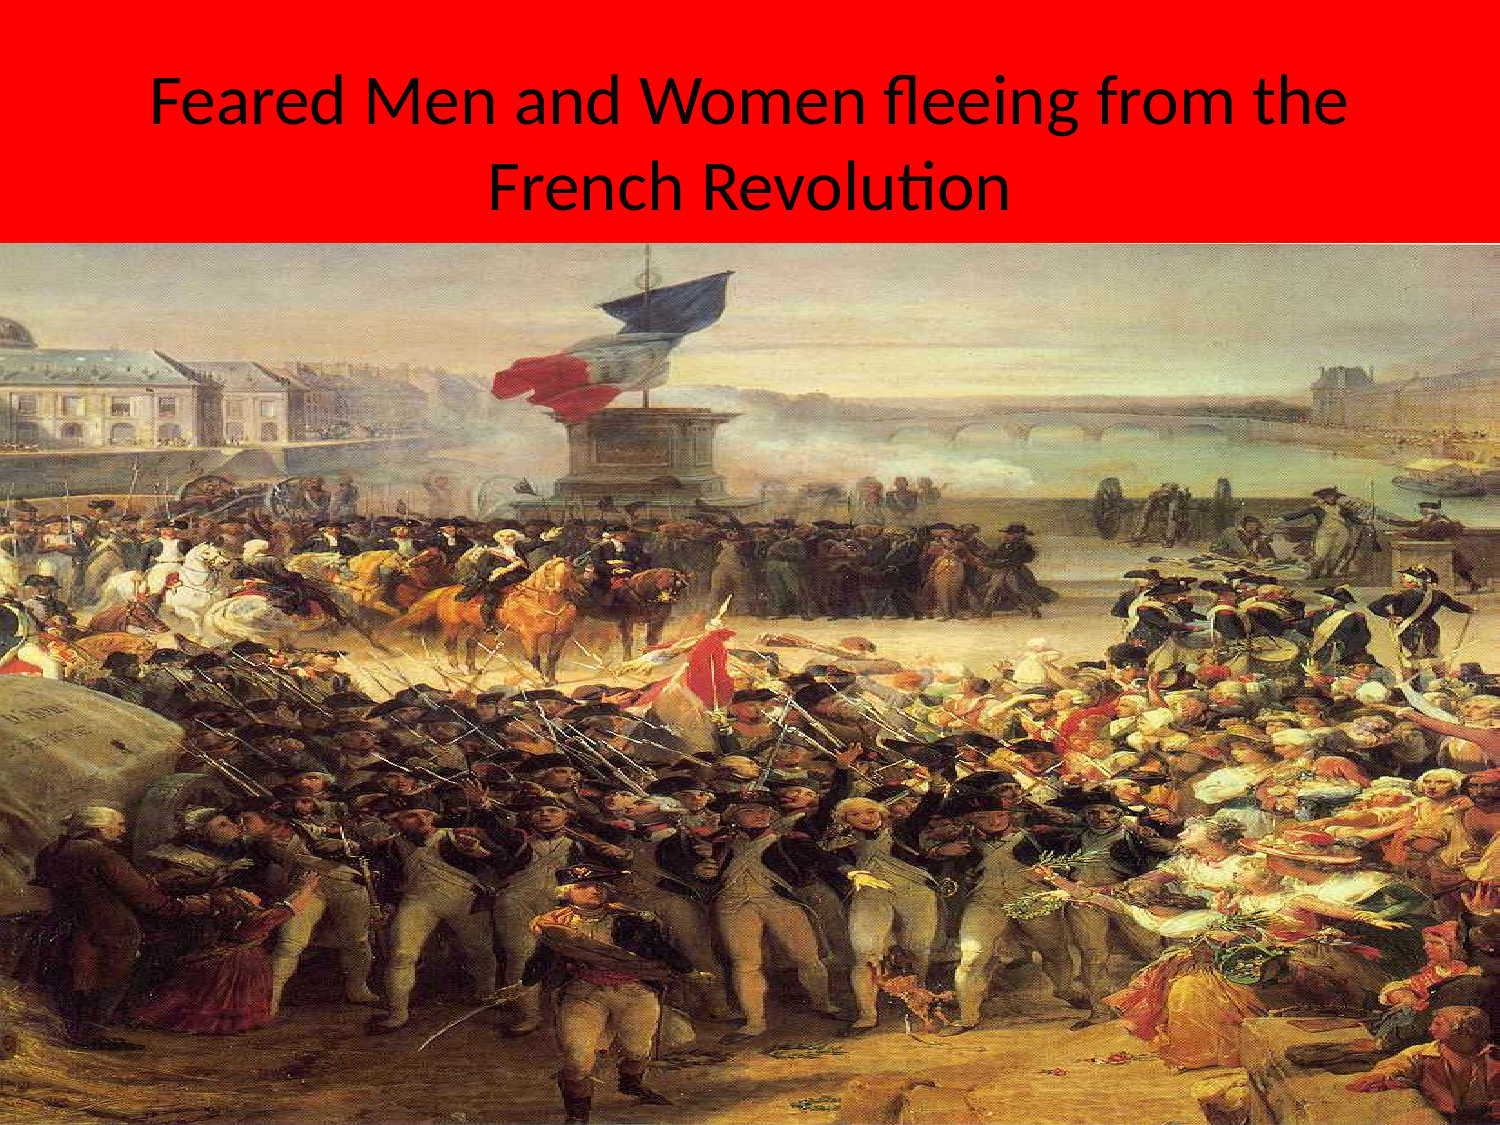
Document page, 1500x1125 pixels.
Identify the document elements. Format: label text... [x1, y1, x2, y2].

title Feared Men and Women fleeing from the French Revolution [74, 44, 1426, 233]
picture [0, 243, 1500, 1125]
